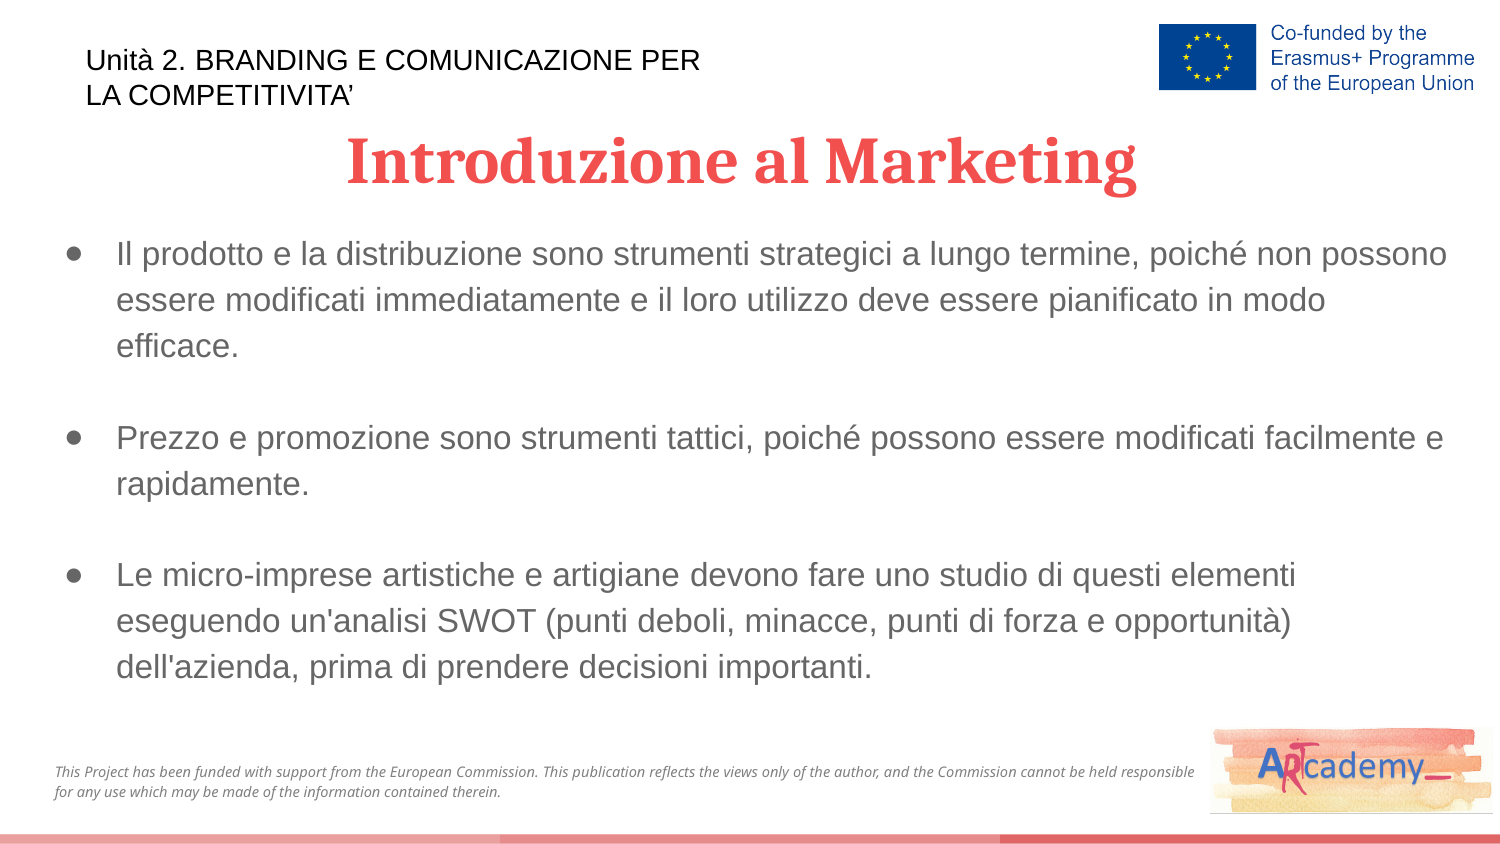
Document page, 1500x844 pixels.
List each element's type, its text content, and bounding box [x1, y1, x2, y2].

list Il prodotto e la distribuzione sono strumenti strategici a lungo termine, poiché non possono essere modificati immediatamente e il loro utilizzo deve essere pianificato in modo efficace. Prezzo e promozione sono strumenti tattici, poiché possono essere modificati facilmente e rapidamente. Le micro-imprese artistiche e artigiane devono fare uno studio di questi elementi eseguendo un'analisi SWOT (punti deboli, minacce, punti di forza e opportunità) dell'azienda, prima di prendere decisioni importanti. [25, 211, 1474, 724]
text_box Unità 2. BRANDING E COMUNICAZIONE PER LA COMPETITIVITA’ [70, 33, 750, 119]
picture [1210, 709, 1493, 844]
text_box This Project has been funded with support from the European Commission. This publication reflects the views only of the author, and the Commission cannot be held responsible for any use which may be made of the information contained therein. [39, 754, 1205, 799]
picture [1158, 24, 1474, 94]
title Introduzione al Marketing [39, 4, 1446, 211]
